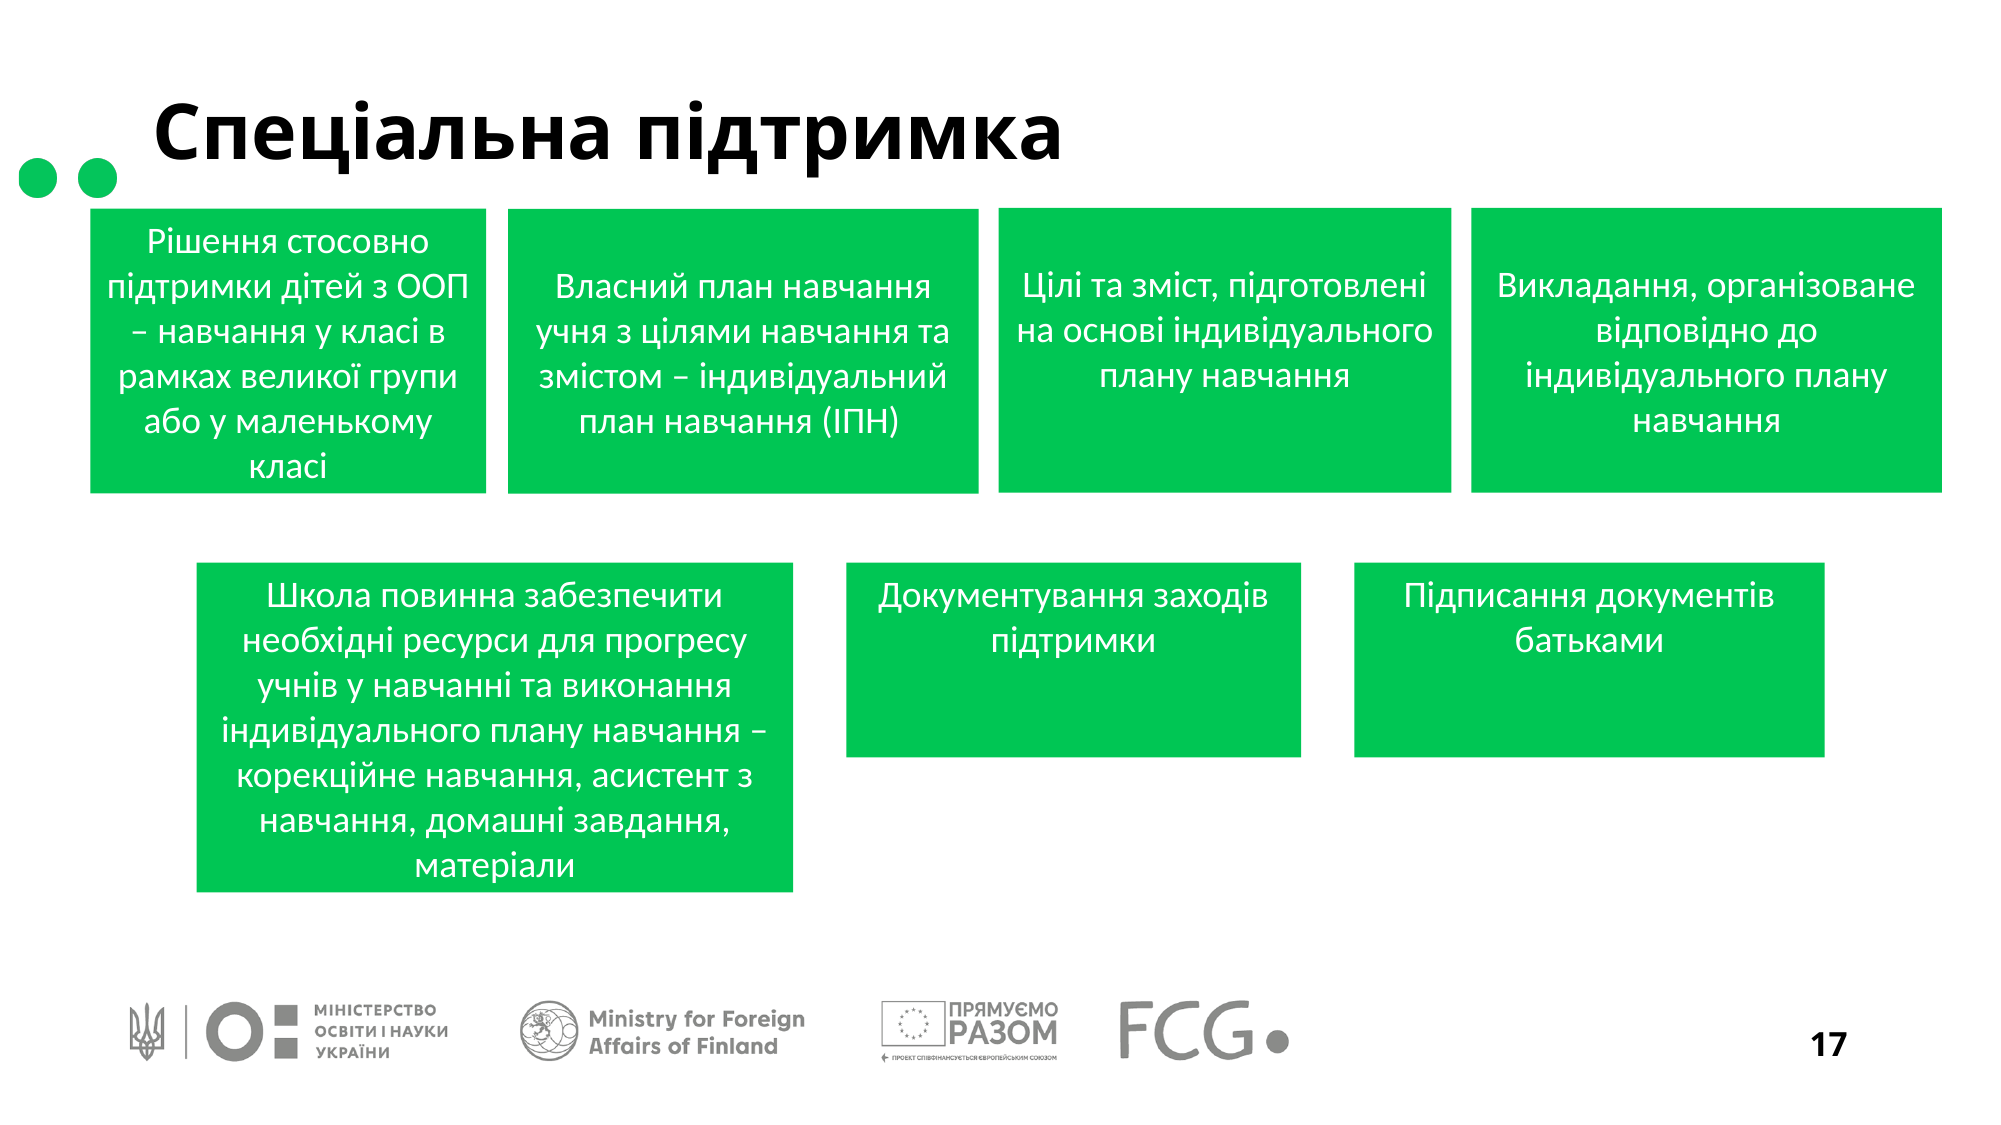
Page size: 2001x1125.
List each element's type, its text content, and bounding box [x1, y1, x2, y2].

picture [42, 940, 1374, 1125]
picture [18, 158, 117, 198]
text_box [90, 207, 1942, 896]
slide_number 17 [1736, 1015, 1863, 1076]
text_box Спеціальна підтримка [137, 59, 1863, 207]
